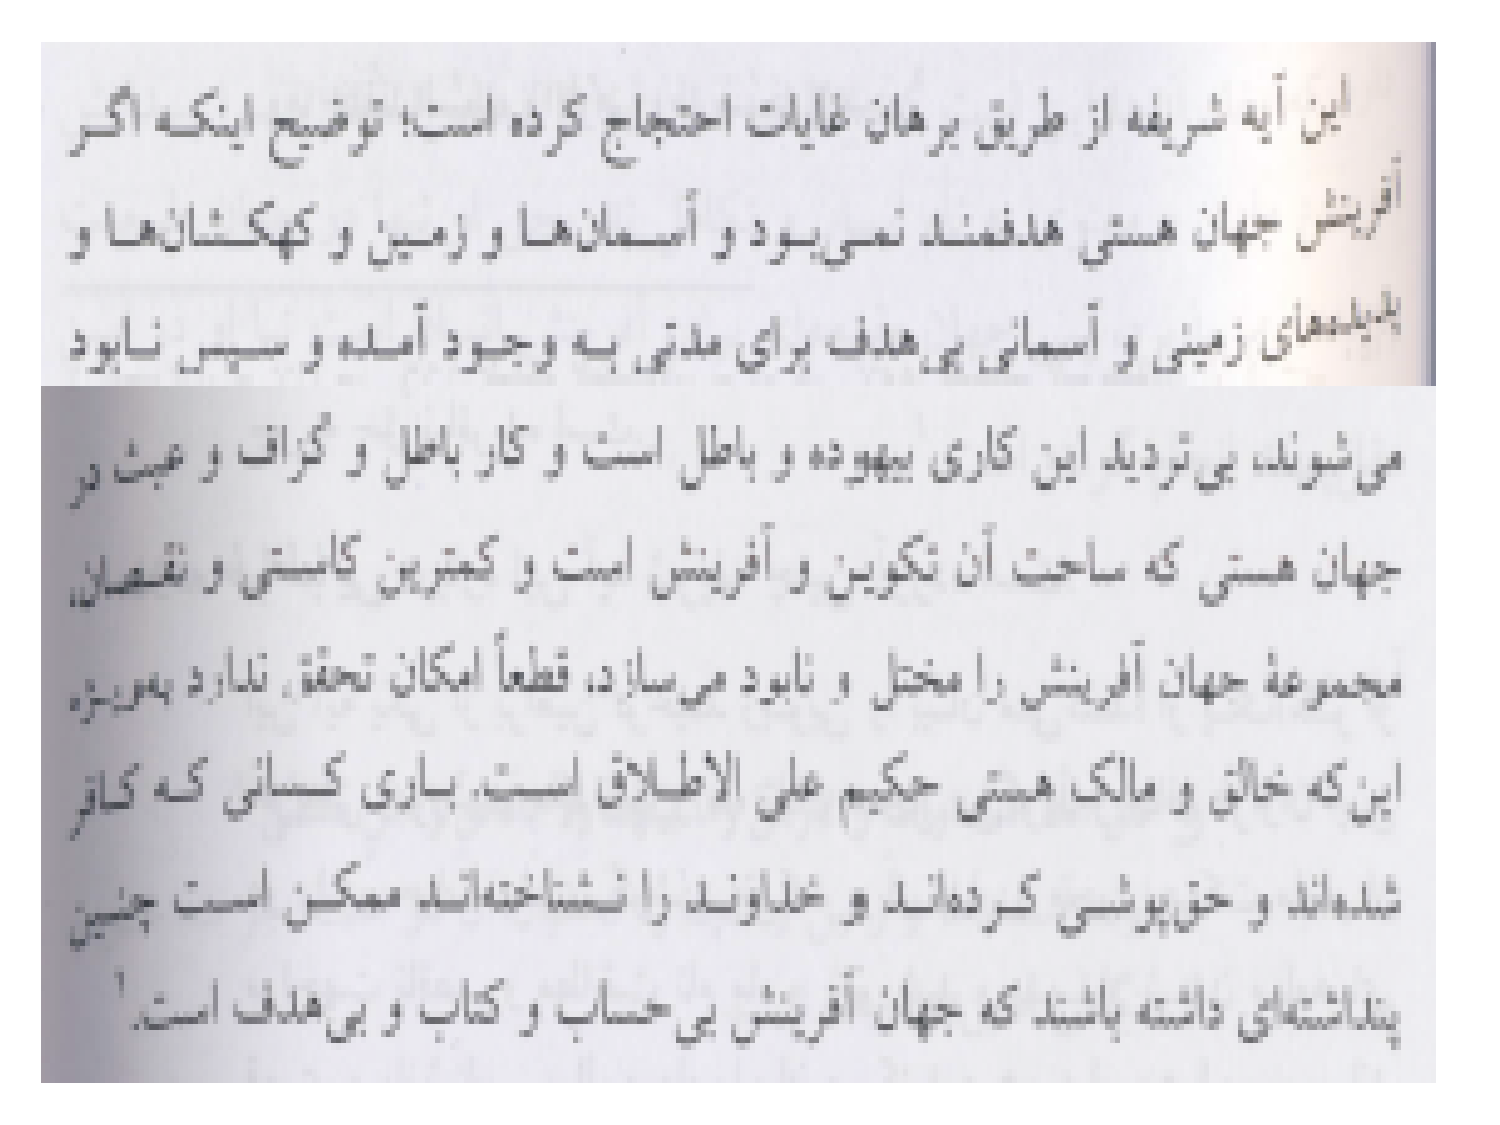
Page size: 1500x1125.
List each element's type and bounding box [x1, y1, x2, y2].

picture [41, 42, 1436, 1083]
